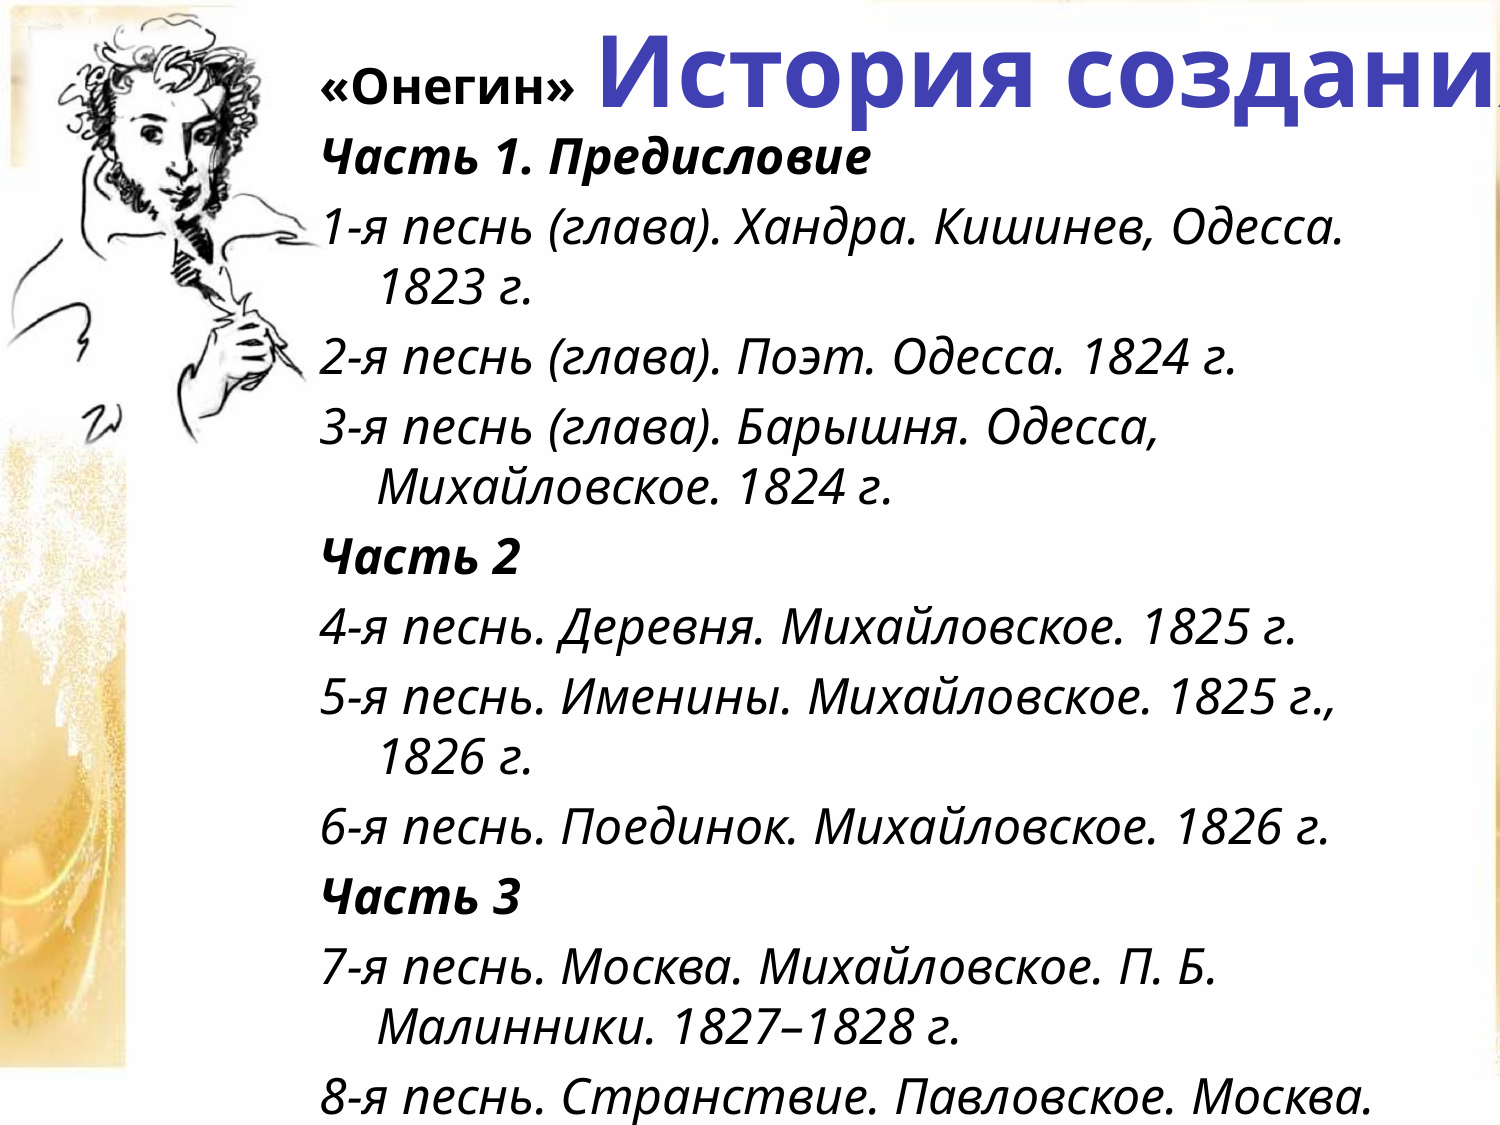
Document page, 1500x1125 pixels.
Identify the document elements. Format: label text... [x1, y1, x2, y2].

picture [0, 0, 1500, 1125]
text_box История создания [579, 0, 1500, 135]
list «Онегин» Часть 1. Предисловие 1-я песнь (глава). Хандра. Кишинев, Одесса. 1823 г. 2-я песнь (глава). Поэт. Одесса. 1824 г. 3-я песнь (глава). Барышня. Одесса, Михайловское. 1824 г. Часть 2 4-я песнь. Деревня. Михайловское. 1825 г. 5-я песнь. Именины. Михайловское. 1825 г., 1826 г. 6-я песнь. Поединок. Михайловское. 1826 г. Часть 3 7-я песнь. Москва. Михайловское. П. Б. Малинники. 1827–1828 г. 8-я песнь. Странствие. Павловское. Москва. 1829 г. Болдино. 9-я песнь. Большой свет. Болдино. 1830 г. [304, 46, 1466, 1091]
